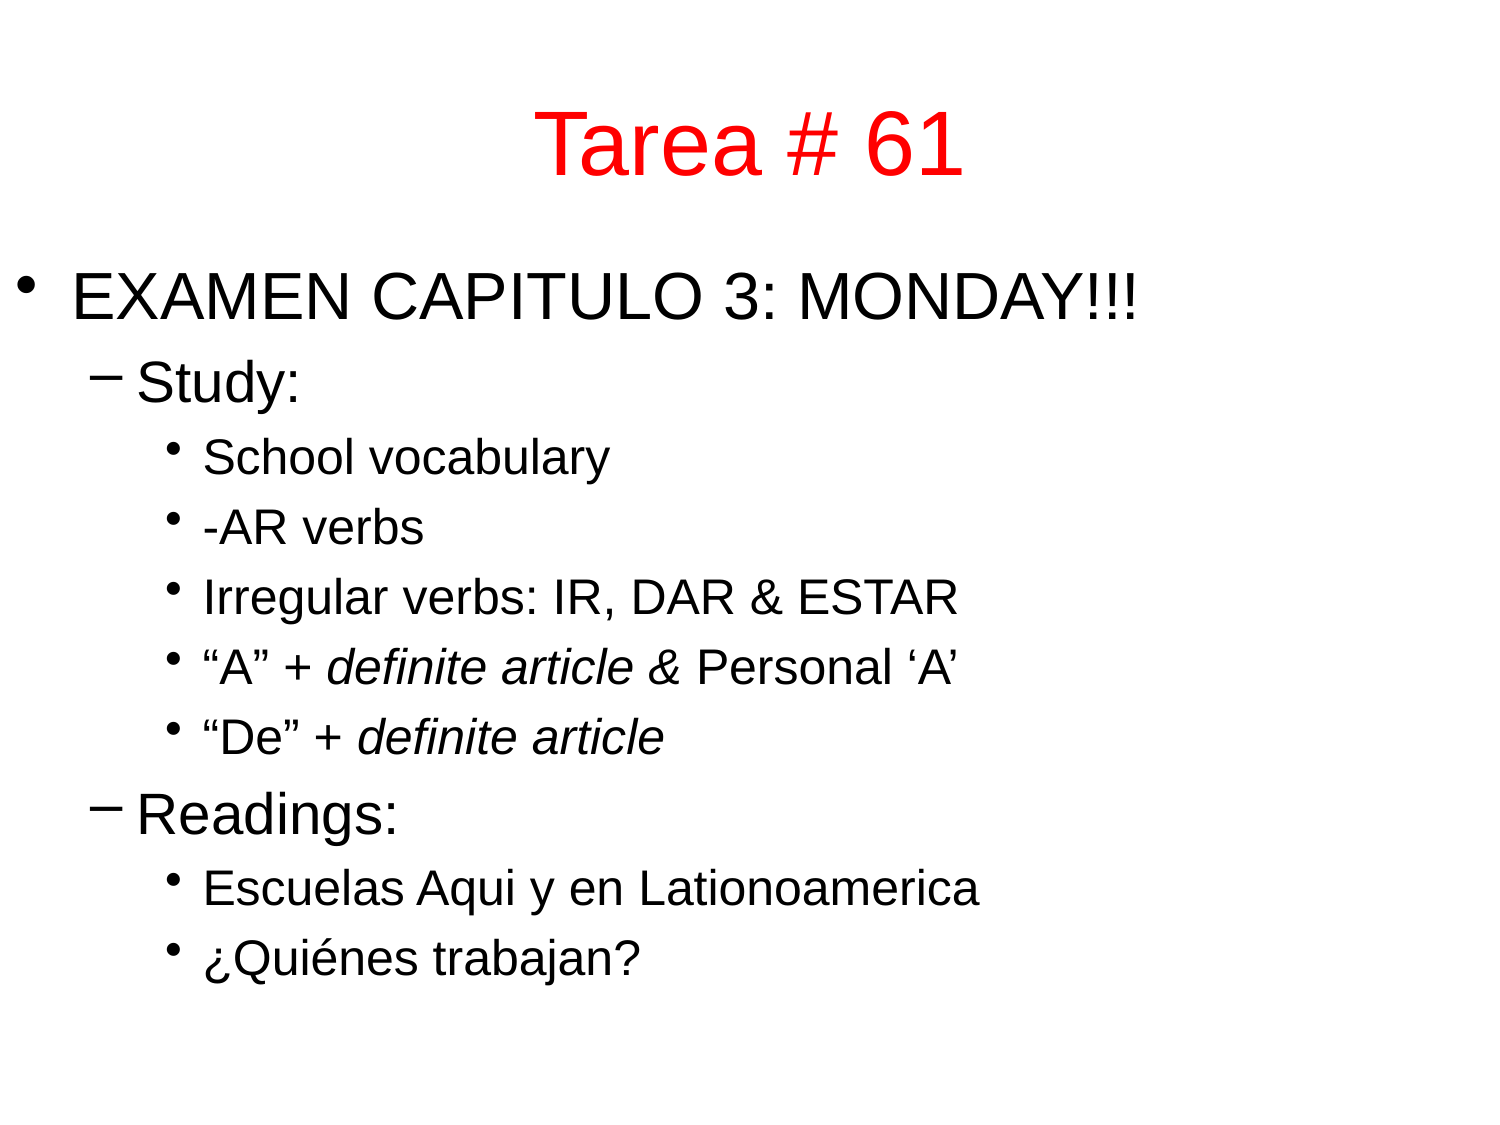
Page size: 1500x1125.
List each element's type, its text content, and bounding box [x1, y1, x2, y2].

title Tarea # 61 [75, 45, 1425, 233]
list EXAMEN CAPITULO 3: MONDAY!!! Study: School vocabulary -AR verbs Irregular verbs: IR, DAR & ESTAR “A” + definite article & Personal ‘A’ “De” + definite article Readings: Escuelas Aqui y en Lationoamerica ¿Quiénes trabajan? [0, 245, 1500, 988]
